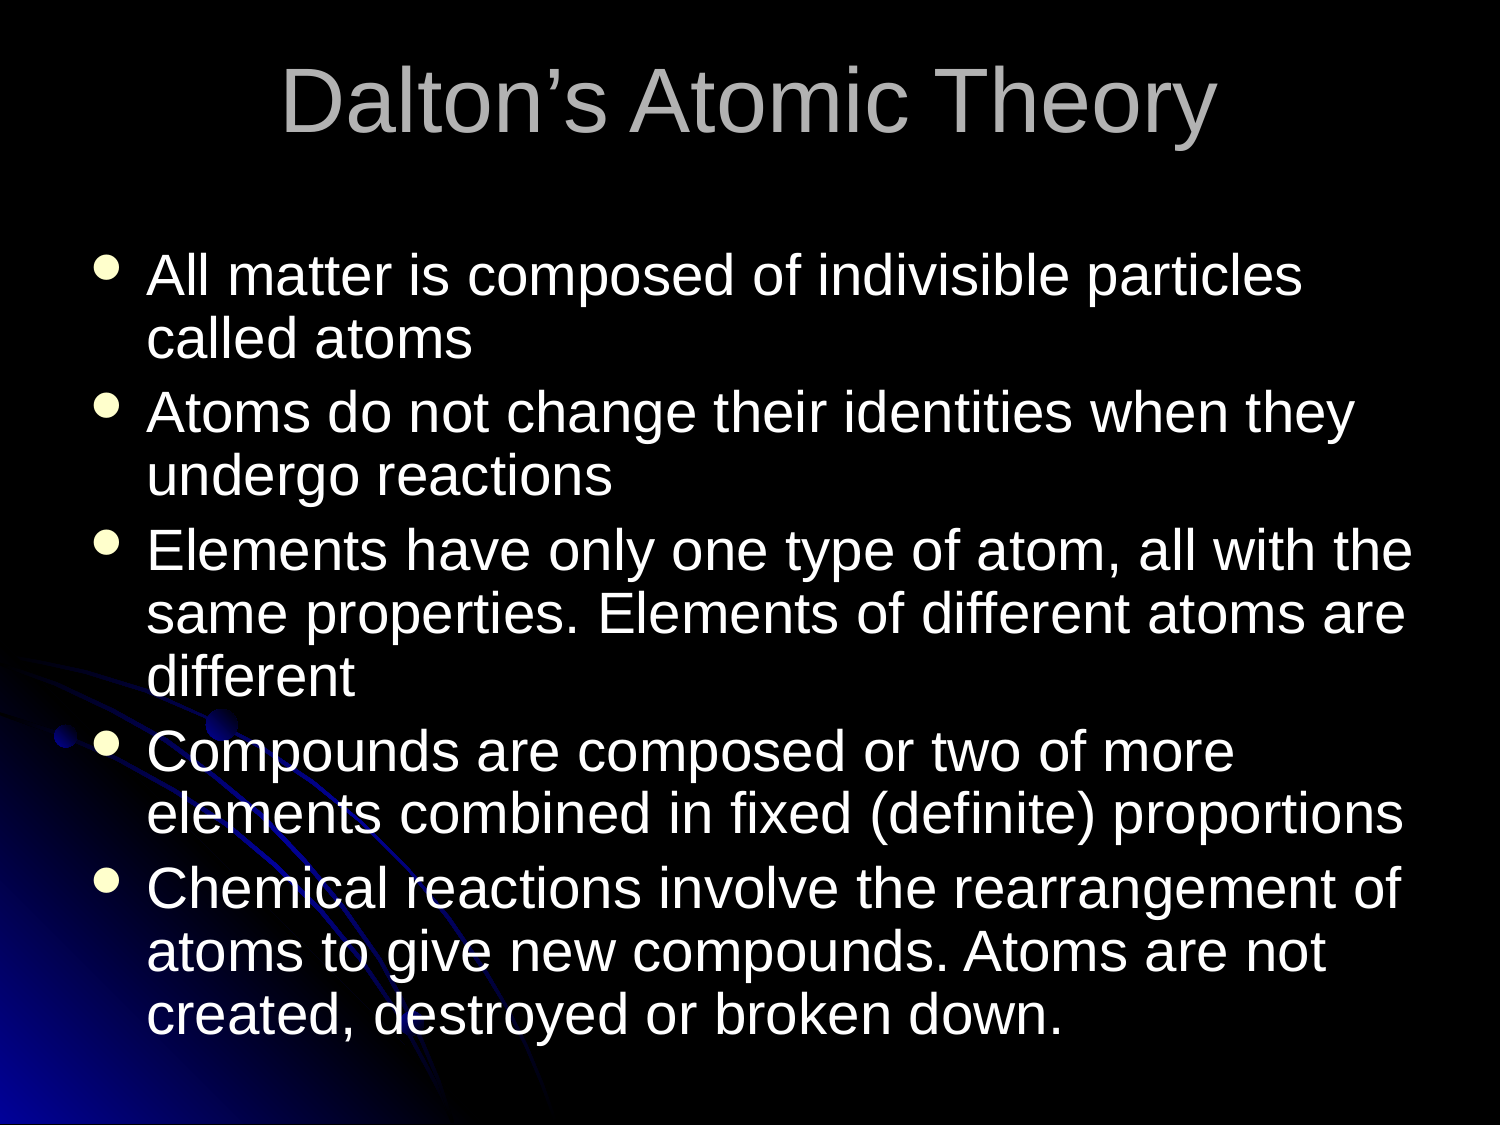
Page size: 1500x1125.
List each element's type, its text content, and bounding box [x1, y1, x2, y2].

title Dalton’s Atomic Theory [74, 45, 1426, 146]
list All matter is composed of indivisible particles called atoms Atoms do not change their identities when they undergo reactions Elements have only one type of atom, all with the same properties. Elements of different atoms are different Compounds are composed or two of more elements combined in fixed (definite) proportions Chemical reactions involve the rearrangement of atoms to give new compounds. Atoms are not created, destroyed or broken down. [74, 237, 1463, 1088]
